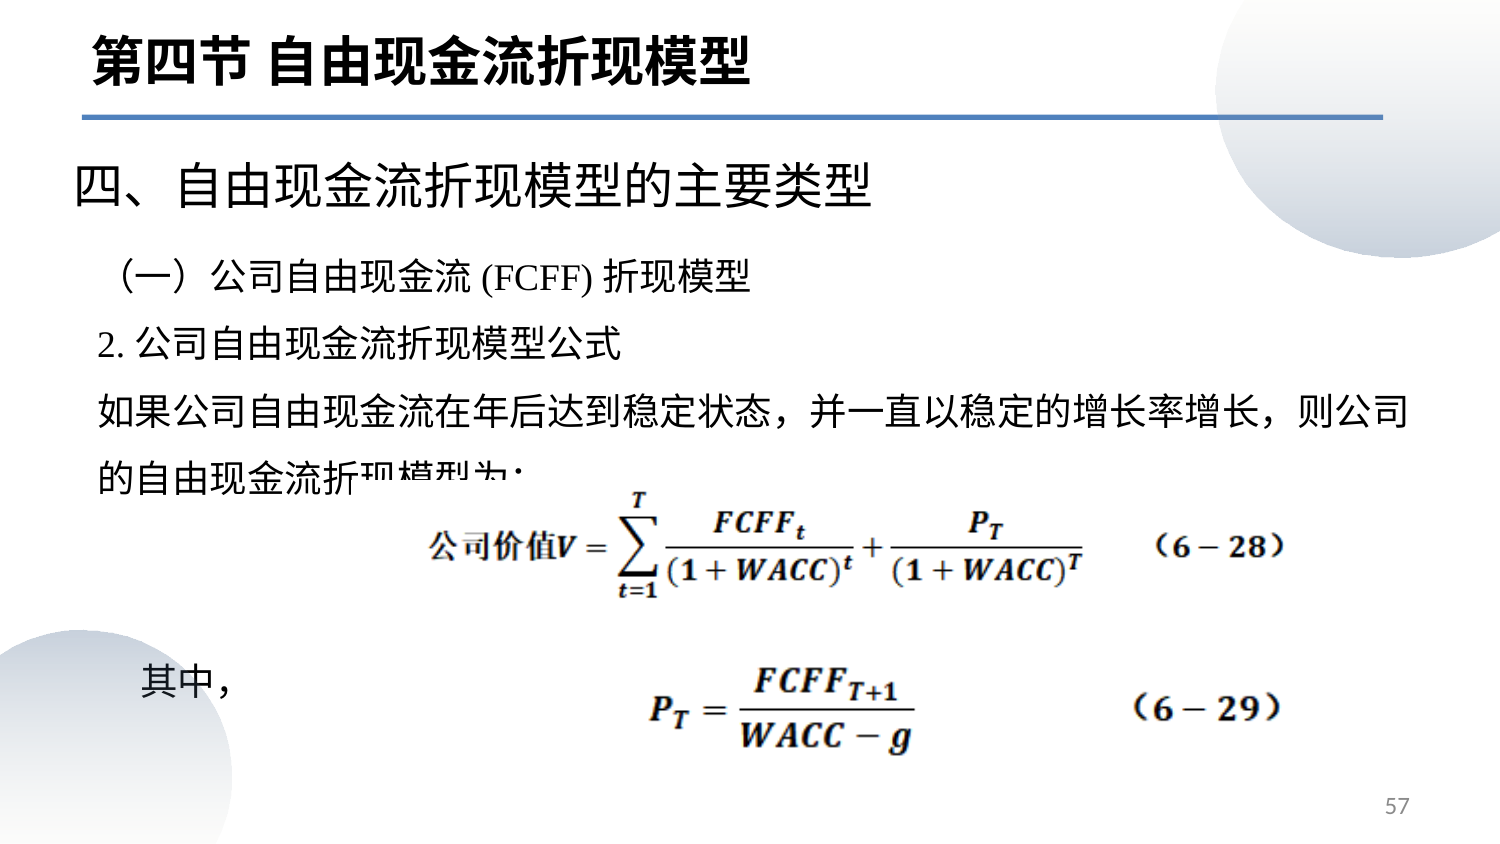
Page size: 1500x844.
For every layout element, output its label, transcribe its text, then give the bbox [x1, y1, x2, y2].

text_box 四、自由现金流折现模型的主要类型 [58, 117, 1256, 200]
text_box [0, 627, 234, 844]
text_box 第四节 自由现金流折现模型 [74, 11, 1234, 107]
slide_number 57 [1074, 782, 1425, 827]
picture [597, 644, 1334, 774]
text_box [1213, 0, 1500, 260]
list （一）公司自由现金流(FCFF)折现模型 2.公司自由现金流折现模型公式 如果公司自由现金流在年后达到稳定状态，并一直以稳定的增长率增长，则公司的自由现金流折现模型为： 其中， [82, 222, 1432, 780]
picture [351, 480, 1306, 622]
